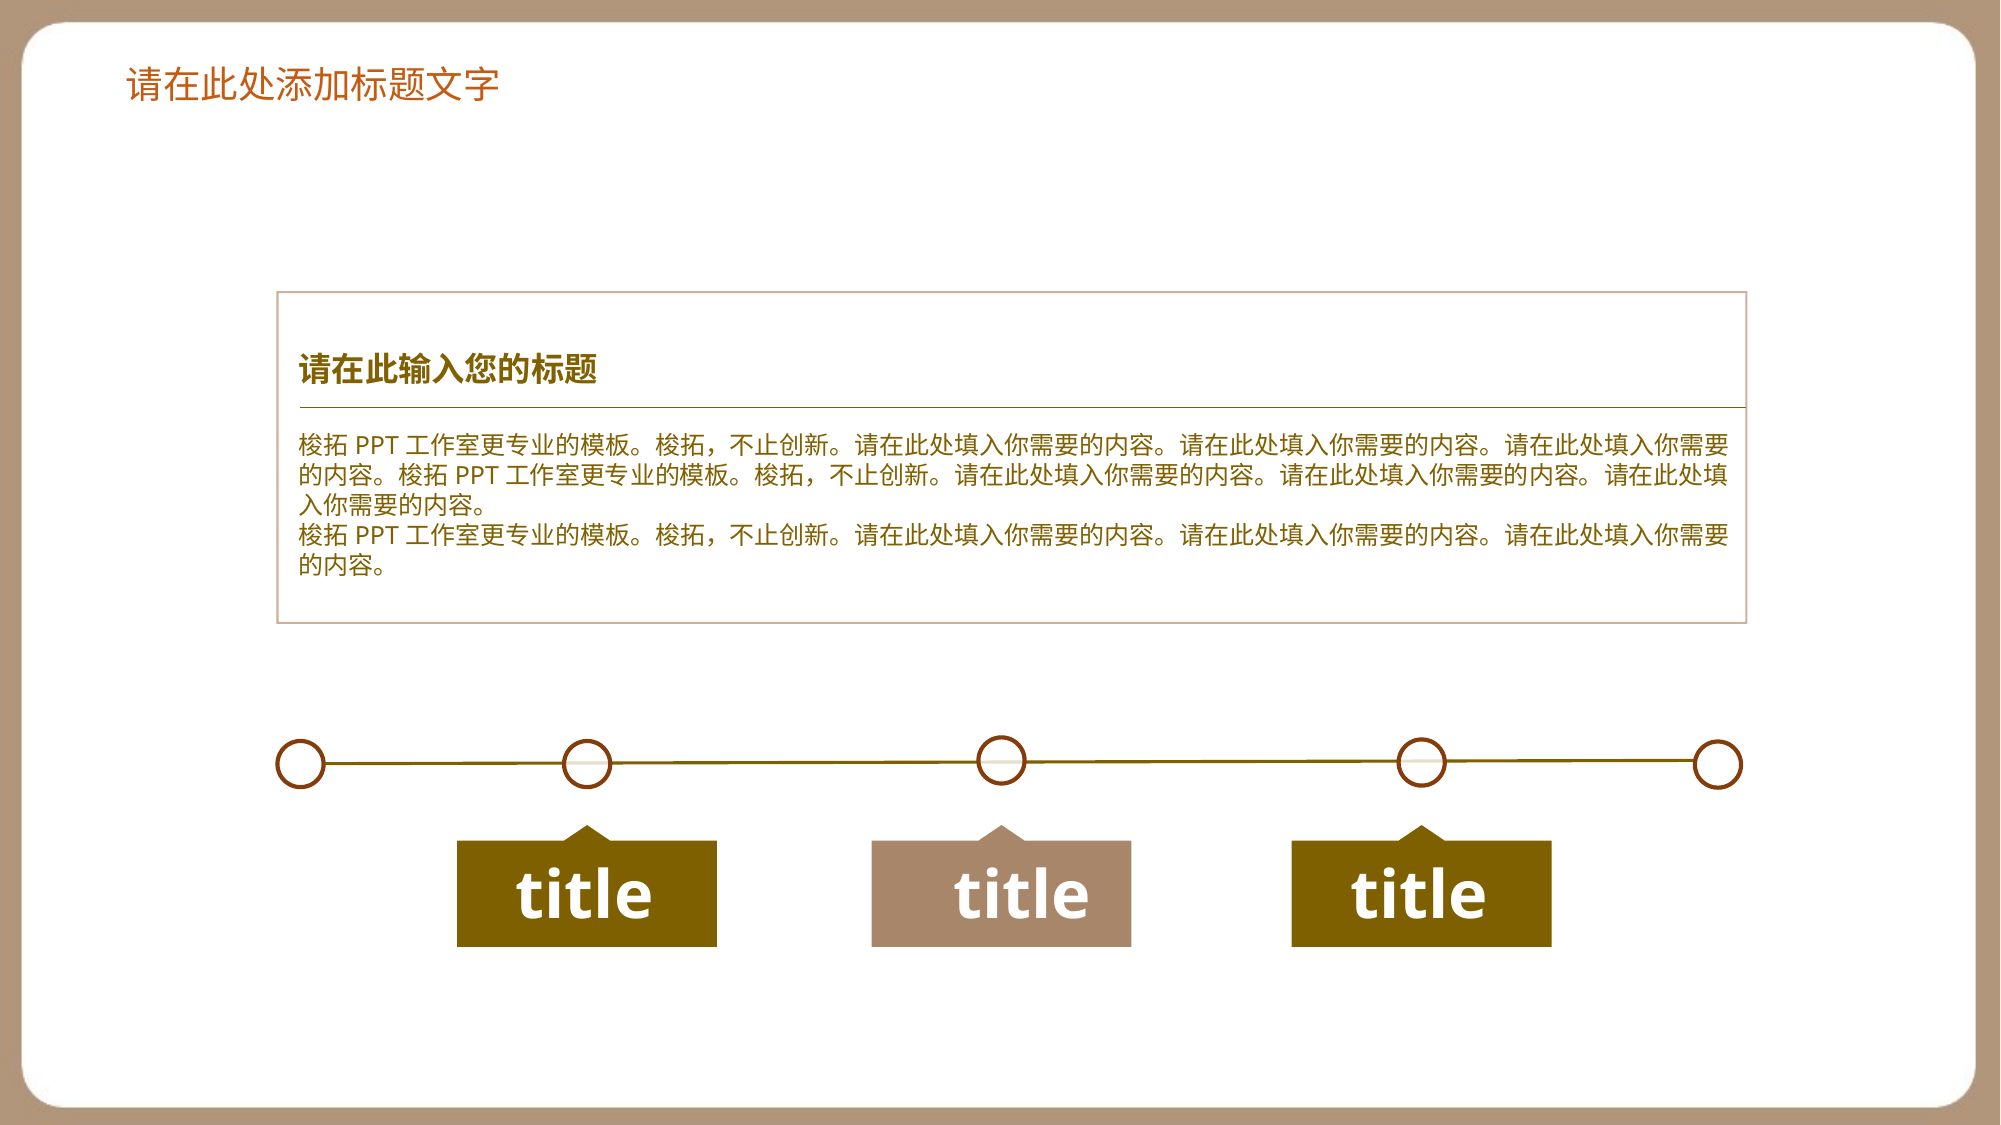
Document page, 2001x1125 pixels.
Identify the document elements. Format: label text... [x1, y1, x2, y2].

text_box [564, 764, 611, 788]
text_box 请在此处添加标题文字 [96, 53, 531, 114]
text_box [457, 825, 717, 947]
text_box [277, 740, 324, 788]
text_box 梭拓PPT工作室更专业的模板。梭拓，不止创新。请在此处填入你需要的内容。请在此处填入你需要的内容。请在此处填入你需要的内容。梭拓PPT工作室更专业的模板。梭拓，不止创新。请在此处填入你需要的内容。请在此处填入你需要的内容。请在此处填入你需要的内容。 梭拓PPT工作室更专业的模板。梭拓，不止创新。请在此处填入你需要的内容。请在此处填入你需要的内容。请在此处填入你需要的内容。 [284, 422, 1748, 587]
text_box [276, 291, 1747, 624]
text_box [978, 764, 1025, 784]
text_box [1694, 741, 1742, 788]
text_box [1291, 825, 1552, 947]
text_box [1398, 739, 1445, 760]
text_box [978, 737, 1025, 760]
picture [0, 0, 2001, 1125]
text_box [324, 760, 1695, 764]
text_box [871, 825, 1132, 947]
text_box 请在此输入您的标题 [283, 340, 895, 396]
text_box [1398, 764, 1445, 786]
text_box [564, 740, 610, 760]
